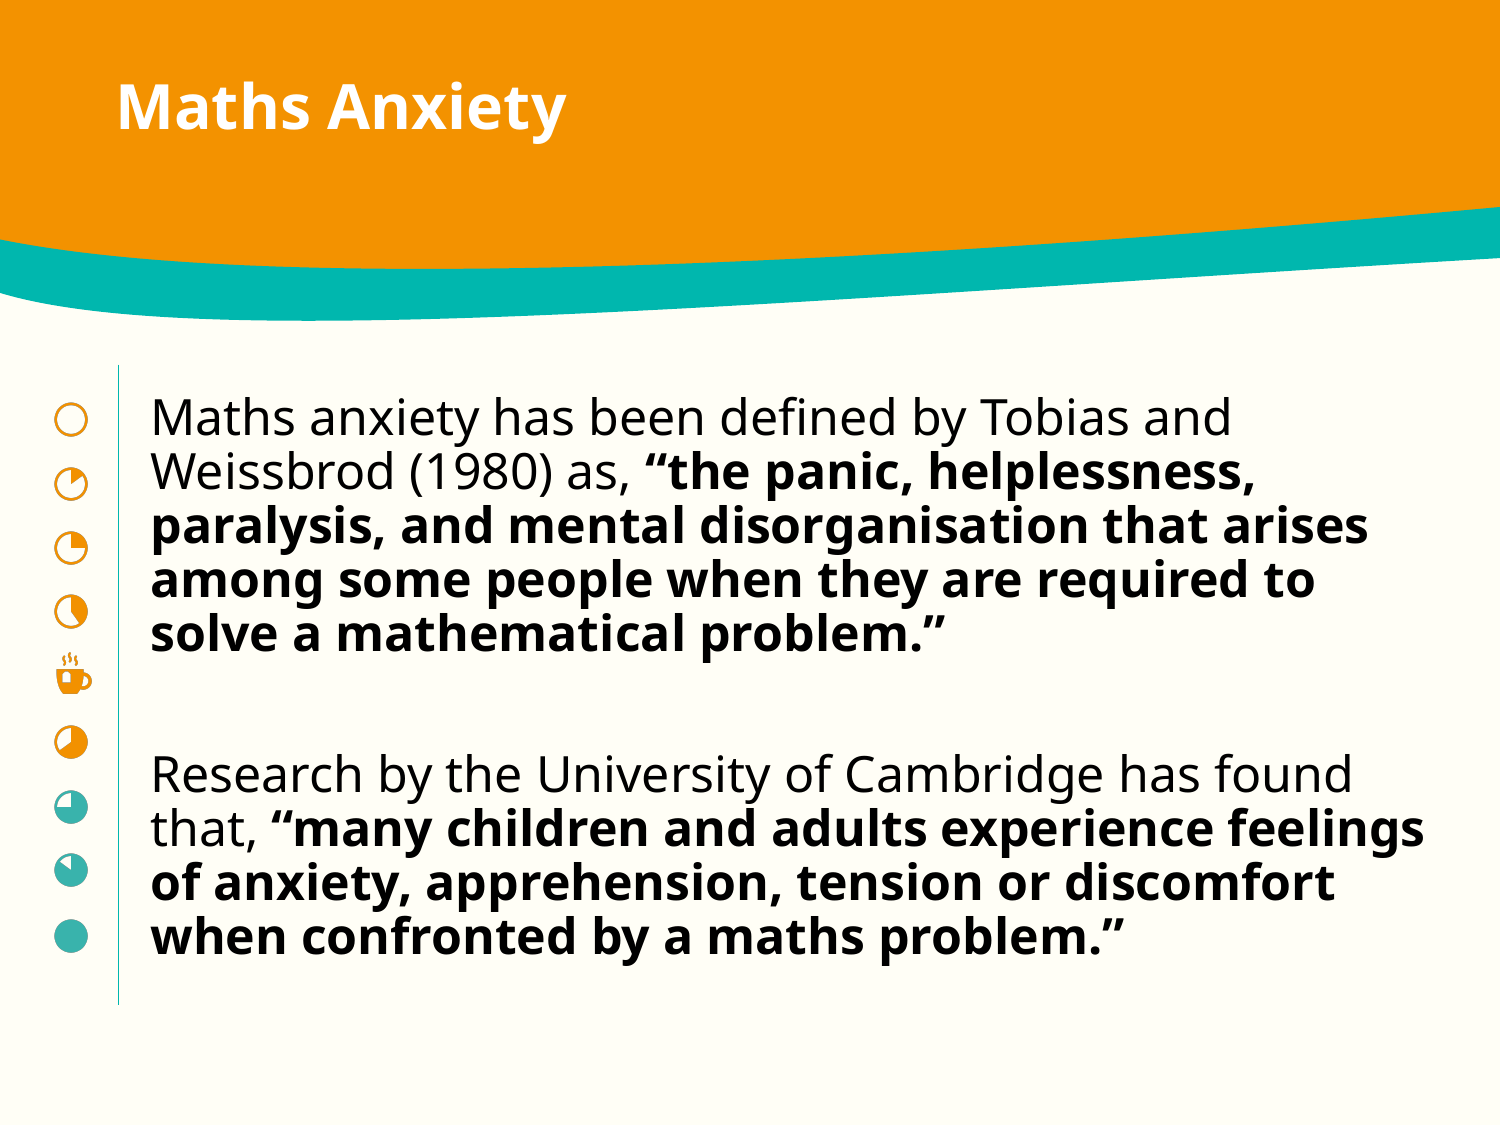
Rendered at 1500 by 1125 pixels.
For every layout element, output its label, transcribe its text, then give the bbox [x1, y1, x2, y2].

picture [50, 721, 92, 763]
picture [50, 849, 92, 891]
picture [50, 786, 92, 828]
list Maths anxiety has been defined by Tobias and Weissbrod (1980) as, “the panic, helplessness, paralysis, and mental disorganisation that arises among some people when they are required to solve a mathematical problem.” Research by the University of Cambridge has found that, “many children and adults experience feelings of anxiety, apprehension, tension or discomfort when confronted by a maths problem.” [135, 384, 1446, 1033]
picture [50, 527, 92, 569]
picture [50, 463, 92, 505]
picture [50, 915, 92, 957]
picture [47, 646, 101, 700]
picture [50, 398, 92, 441]
picture [50, 590, 92, 633]
list Maths Anxiety [100, 67, 1411, 258]
